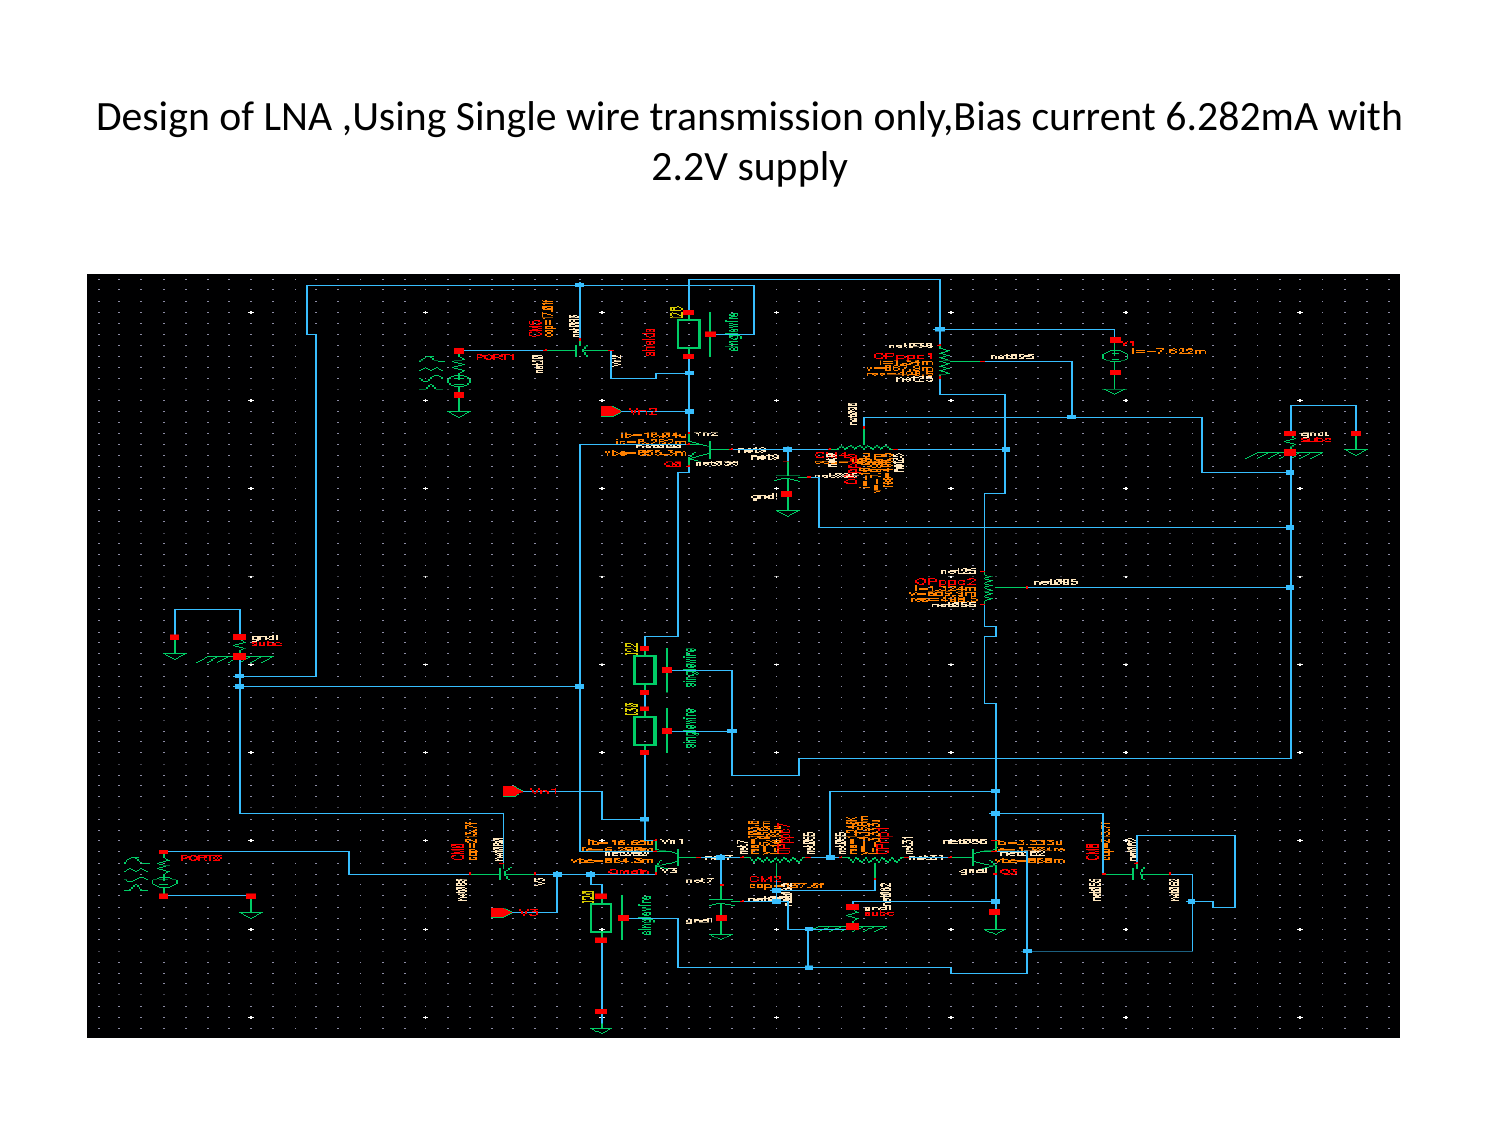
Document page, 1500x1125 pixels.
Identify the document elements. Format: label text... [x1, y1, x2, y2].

picture [87, 274, 1401, 1038]
title Design of LNA ,Using Single wire transmission only,Bias current 6.282mA with 2.2V supply [75, 45, 1425, 233]
